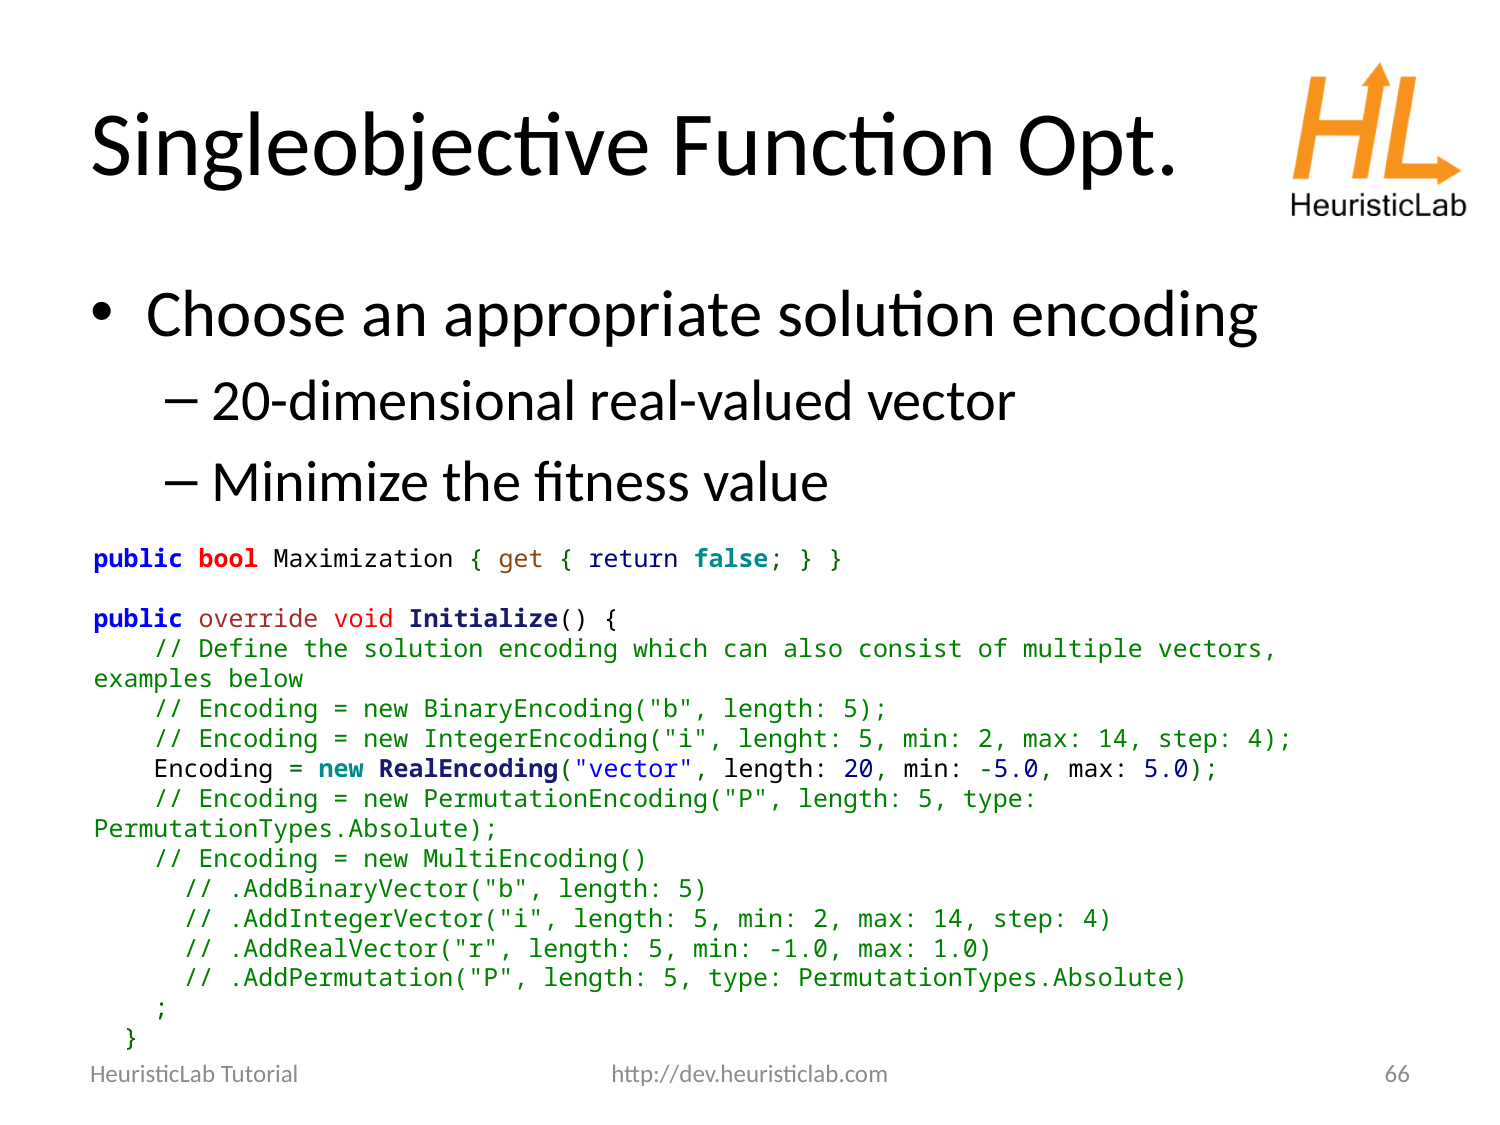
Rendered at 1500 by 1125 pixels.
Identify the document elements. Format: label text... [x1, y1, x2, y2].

slide_number 66 [1074, 1060, 1425, 1103]
list Choose an appropriate solution encoding 20-dimensional real-valued vector Minimize the fitness value [75, 262, 1425, 1005]
text_box public bool Maximization { get { return false; } } public override void Initialize() { // Define the solution encoding which can also consist of multiple vectors, examples below // Encoding = new BinaryEncoding("b", length: 5); // Encoding = new IntegerEncoding("i", lenght: 5, min: 2, max: 14, step: 4); Encoding = new RealEncoding("vector", length: 20, min: -5.0, max: 5.0); // Encoding = new PermutationEncoding("P", length: 5, type: PermutationTypes.Absolute); // Encoding = new MultiEncoding() // .AddBinaryVector("b", length: 5) // .AddIntegerVector("i", length: 5, min: 2, max: 14, step: 4) // .AddRealVector("r", length: 5, min: -1.0, max: 1.0) // .AddPermutation("P", length: 5, type: PermutationTypes.Absolute) ; } [78, 535, 1427, 1060]
slide_number HeuristicLab Tutorial [75, 1042, 425, 1103]
footer http://dev.heuristiclab.com [512, 1060, 988, 1103]
title Singleobjective Function Opt. [75, 45, 1282, 233]
picture [1281, 27, 1474, 244]
